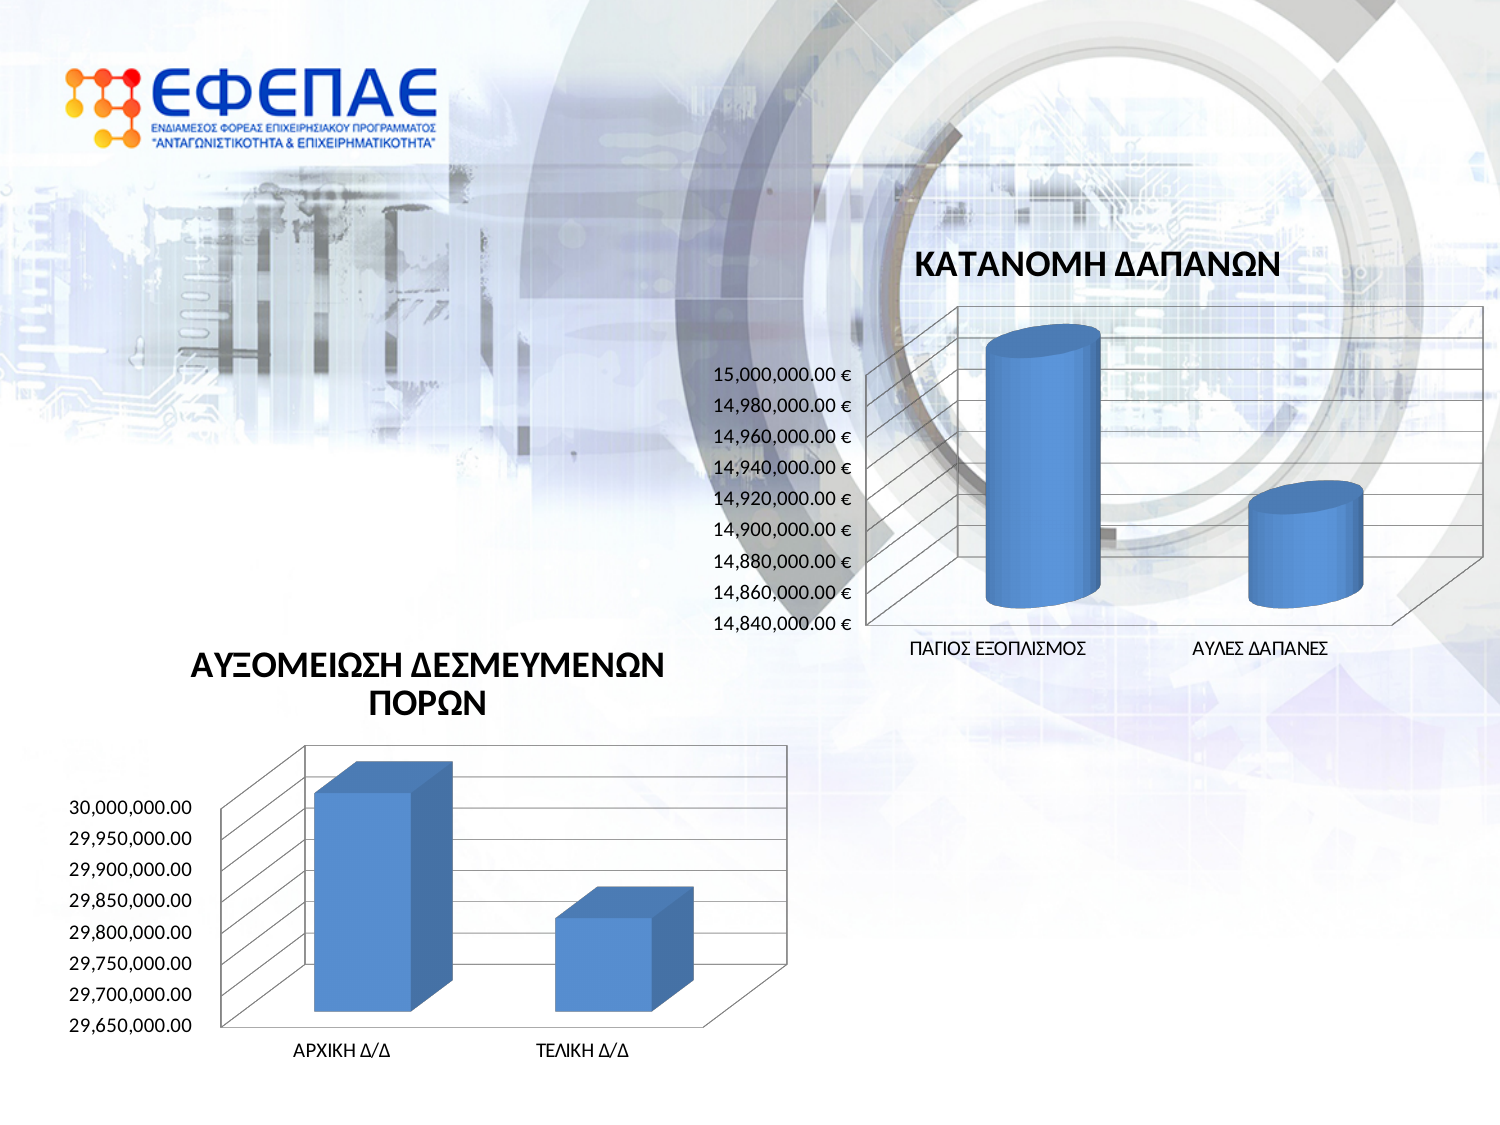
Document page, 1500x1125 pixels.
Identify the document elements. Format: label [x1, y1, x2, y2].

picture [0, 0, 1500, 1125]
chart [52, 219, 1500, 1072]
